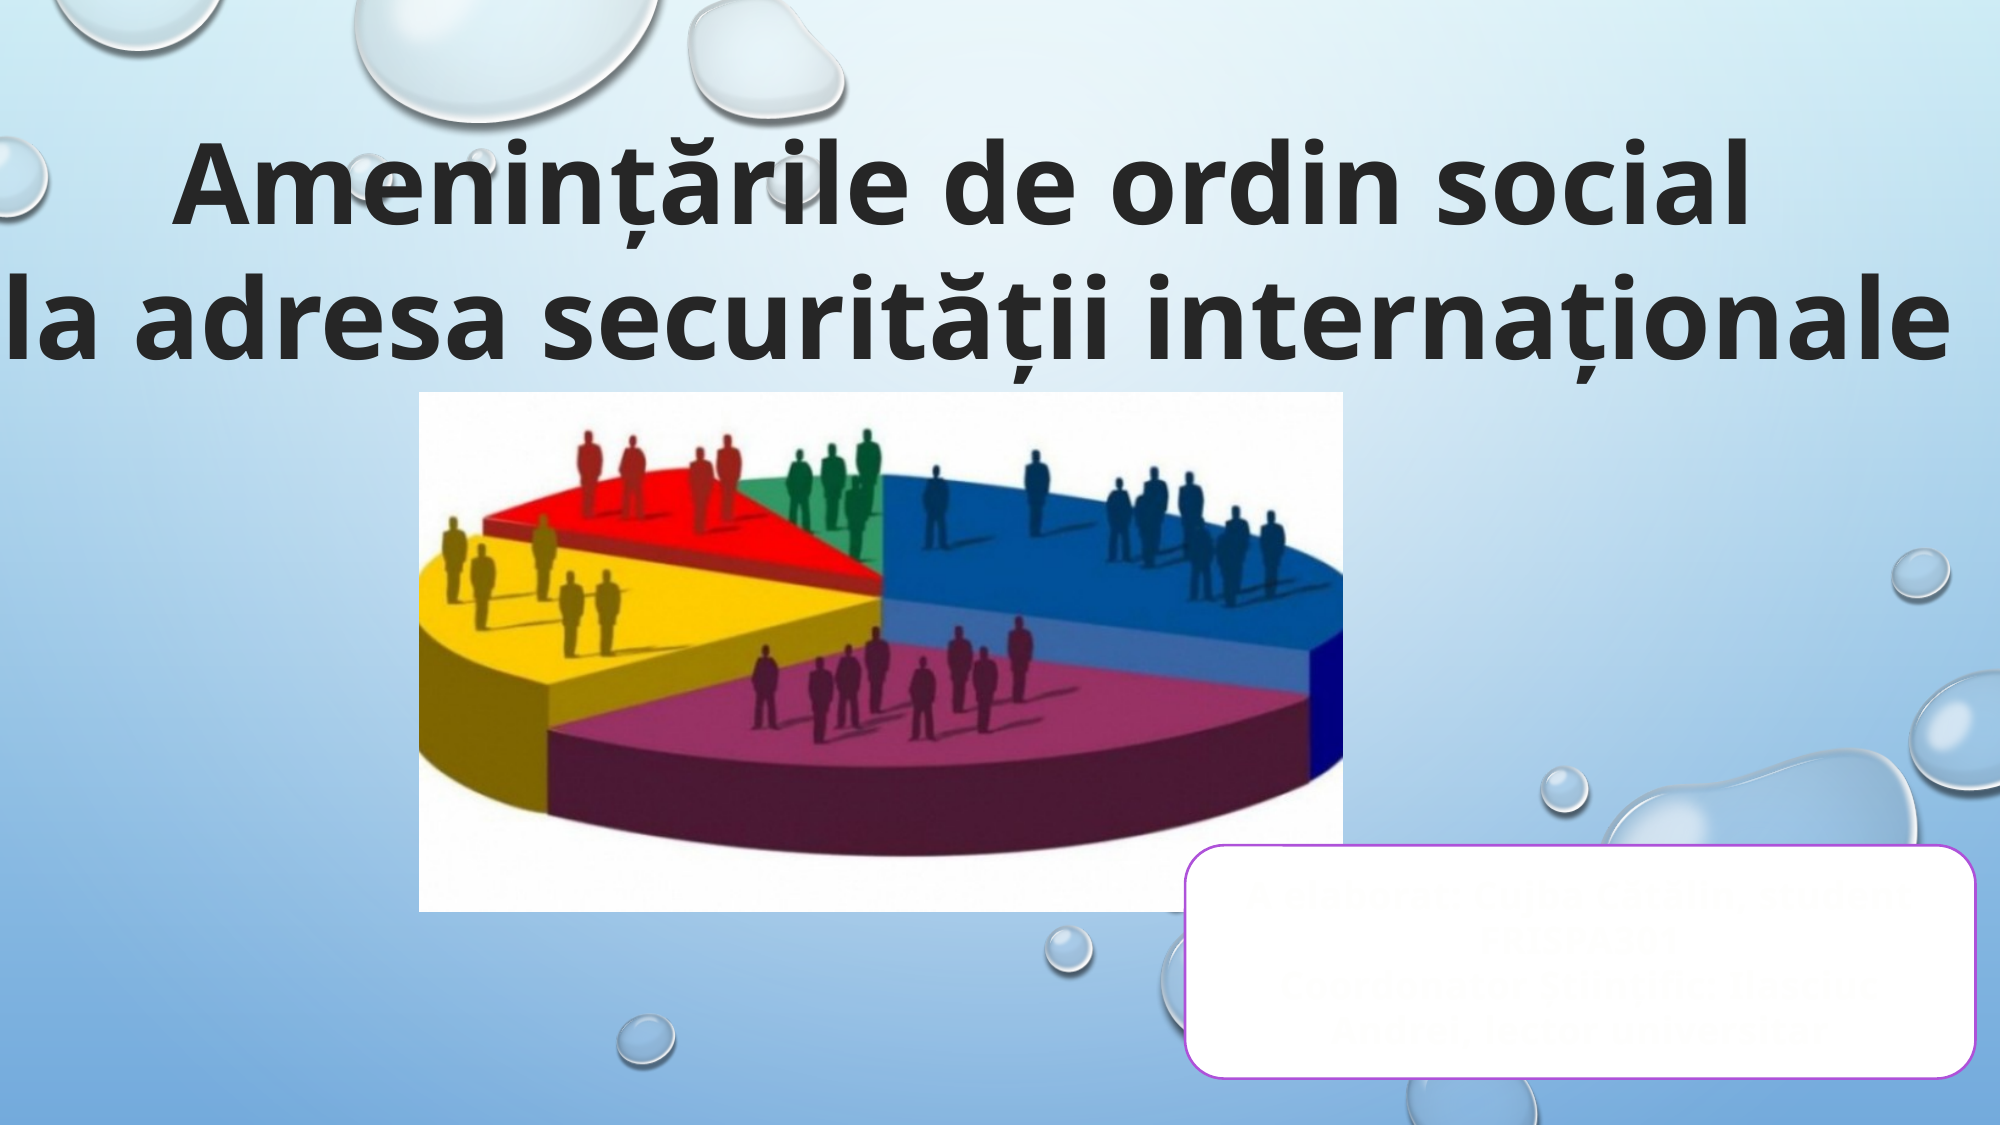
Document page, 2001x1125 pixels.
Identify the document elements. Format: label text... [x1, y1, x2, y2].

text_box A elaborat: Cujba Cătălin, student FRISPA301 Coordonator Științific: Ilasciuc Andrei, lector universitar [1183, 843, 1977, 1080]
text_box Amenințările de ordin social la adresa securității internaționale [0, 104, 1971, 390]
picture [0, 0, 2000, 1125]
